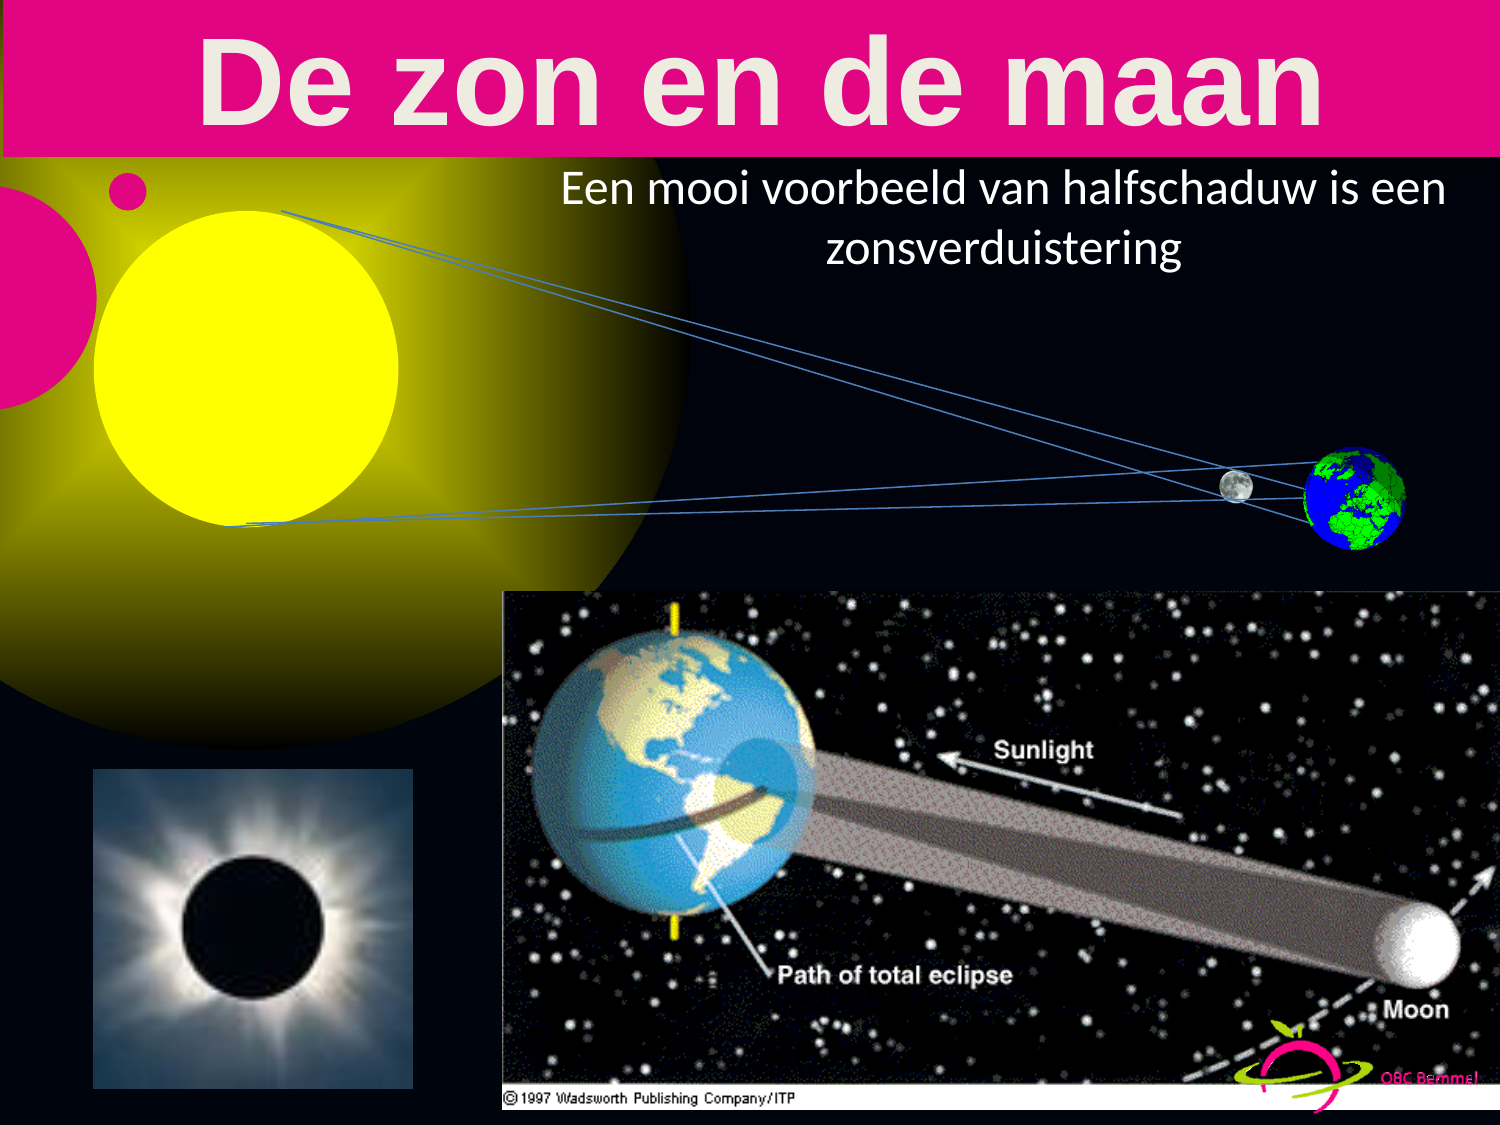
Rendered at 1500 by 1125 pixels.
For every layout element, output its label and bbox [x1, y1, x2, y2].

text_box [0, 0, 1500, 1123]
